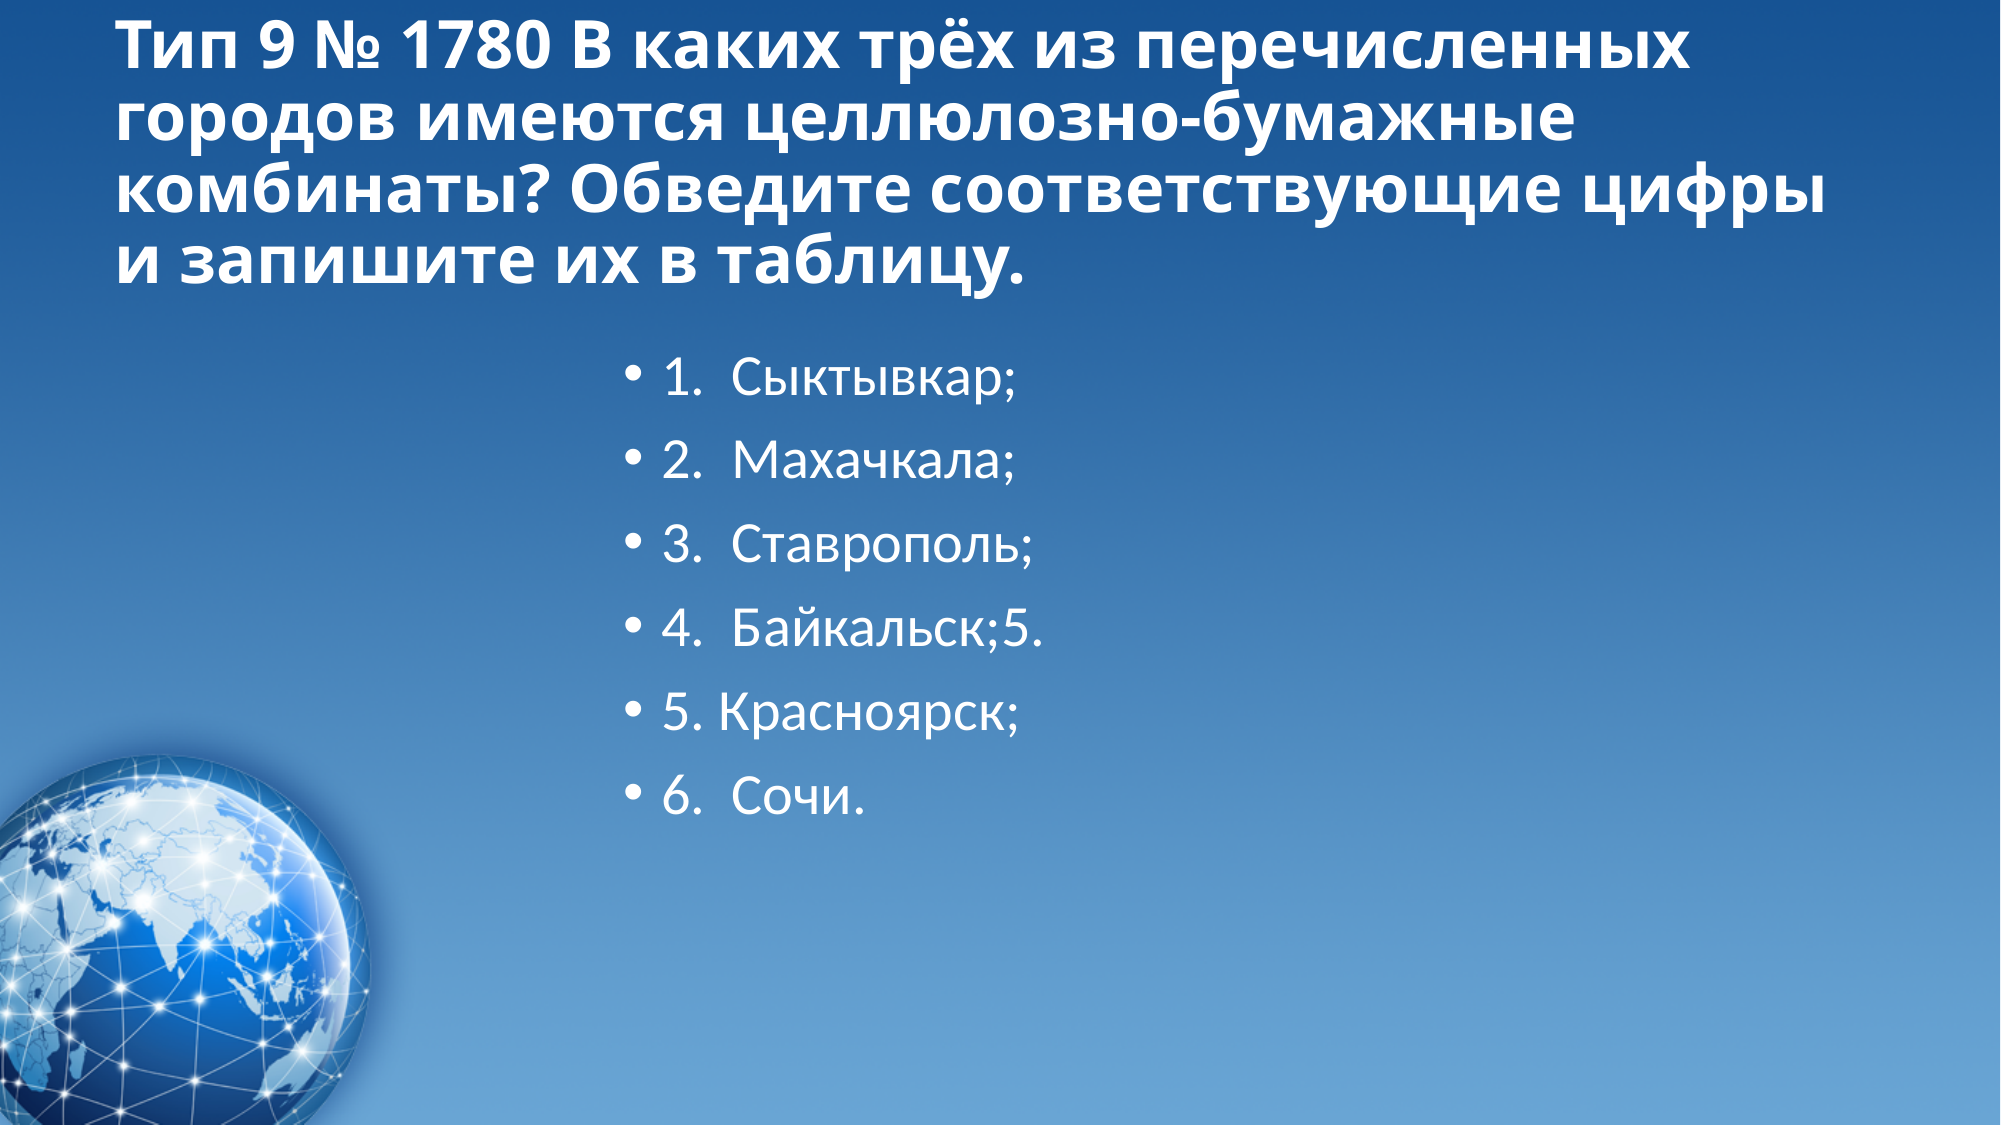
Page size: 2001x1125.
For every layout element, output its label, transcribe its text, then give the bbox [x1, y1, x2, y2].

title Тип 9 № 1780 В каких трёх из перечисленных городов имеются целлюлозно-бумажные комбинаты? Обведите соответствующие цифры и запишите их в таблицу. [99, 45, 1863, 264]
list 1. Сыктывкар; 2. Махачкала; 3. Ставрополь; 4. Байкальск;5. 5. Красноярск; 6. Сочи. [608, 337, 1863, 1014]
picture [0, 0, 2001, 1125]
